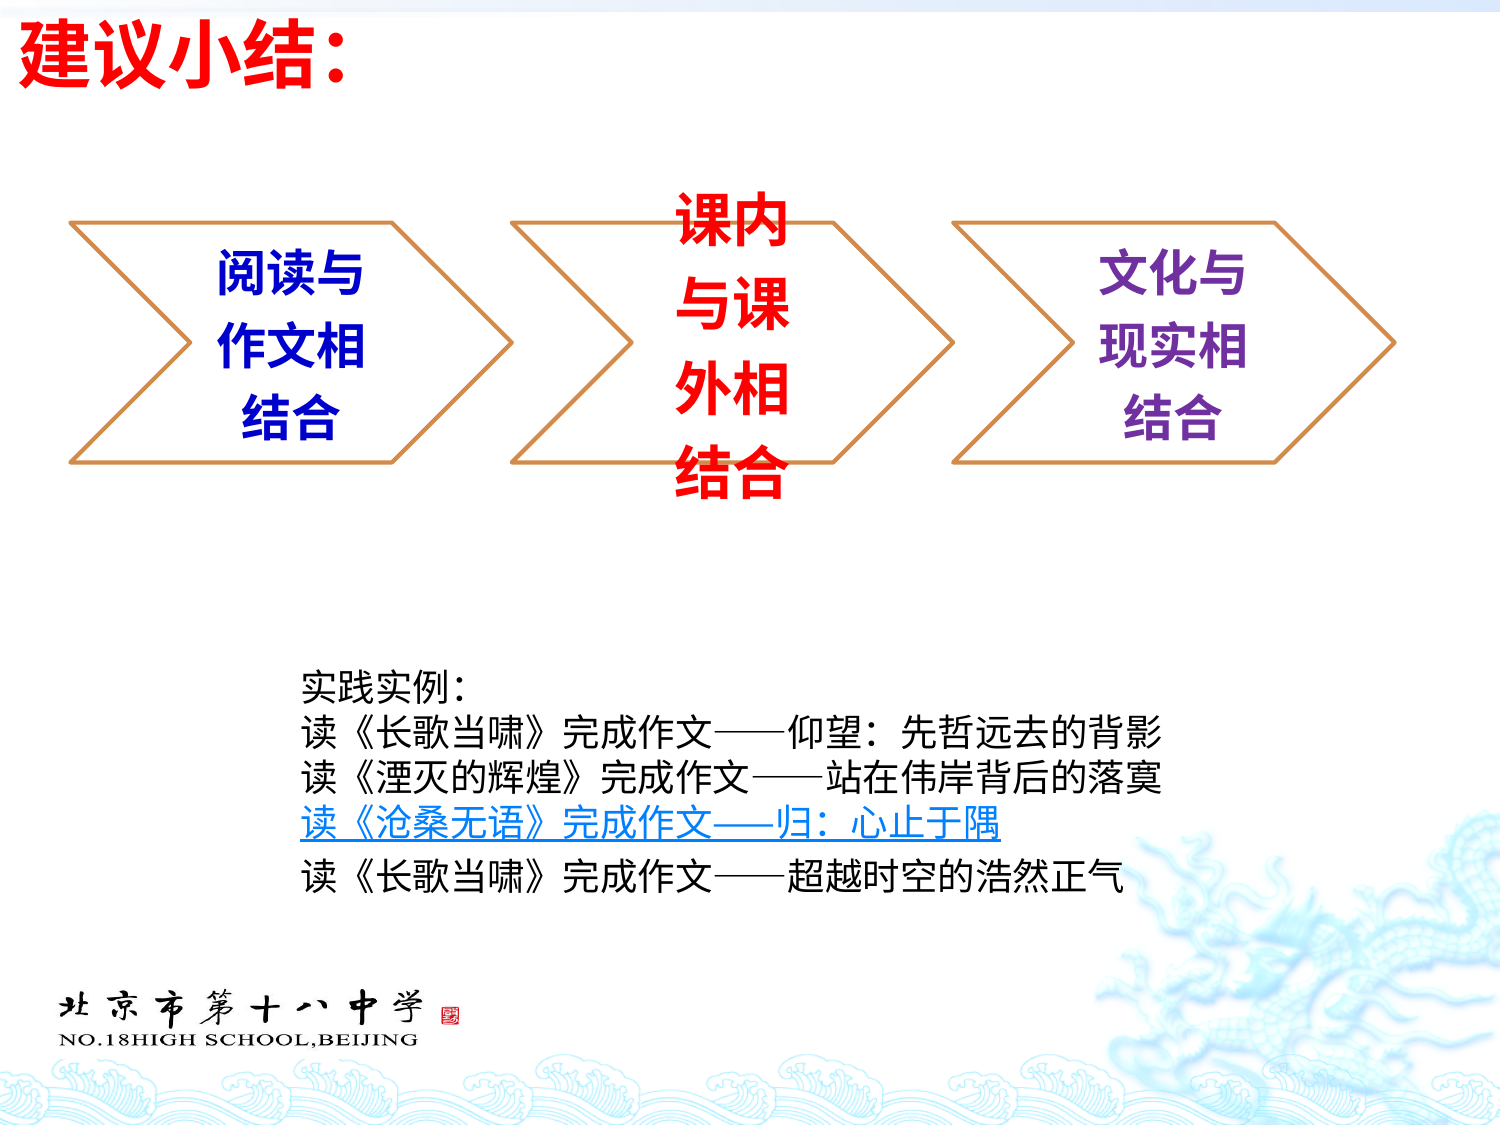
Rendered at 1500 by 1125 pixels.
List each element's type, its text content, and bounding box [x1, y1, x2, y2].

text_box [69, 222, 1396, 463]
text_box 建议小结： [2, 0, 408, 105]
picture [0, 984, 516, 1059]
text_box 实践实例： 读《长歌当啸》完成作文——仰望：先哲远去的背影 读《湮灭的辉煌》完成作文——站在伟岸背后的落寞 读《沧桑无语》完成作文——归：心止于隅 读《长歌当啸》完成作文——超越时空的浩然正气 [285, 656, 1178, 906]
